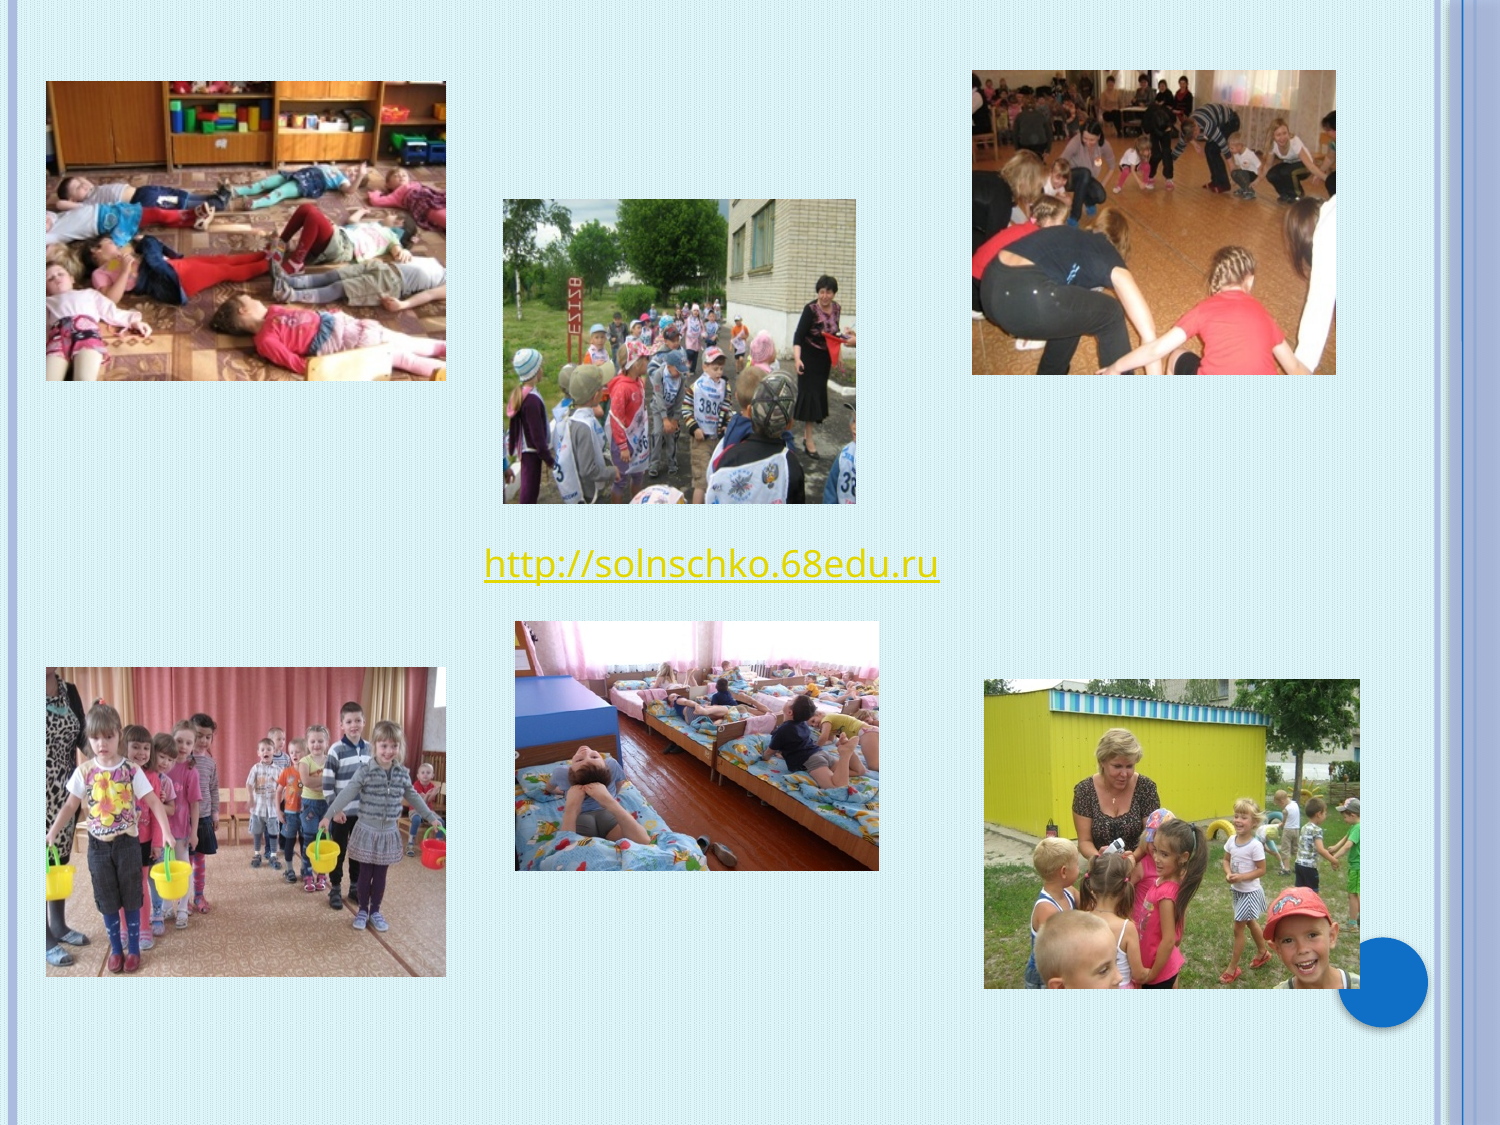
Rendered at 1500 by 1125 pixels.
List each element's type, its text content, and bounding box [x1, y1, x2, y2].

text_box http://solnschko.68edu.ru [468, 532, 977, 598]
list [46, 81, 446, 381]
picture [972, 69, 1337, 376]
picture [503, 198, 856, 505]
picture [983, 679, 1360, 989]
picture [46, 667, 446, 978]
picture [515, 620, 880, 872]
